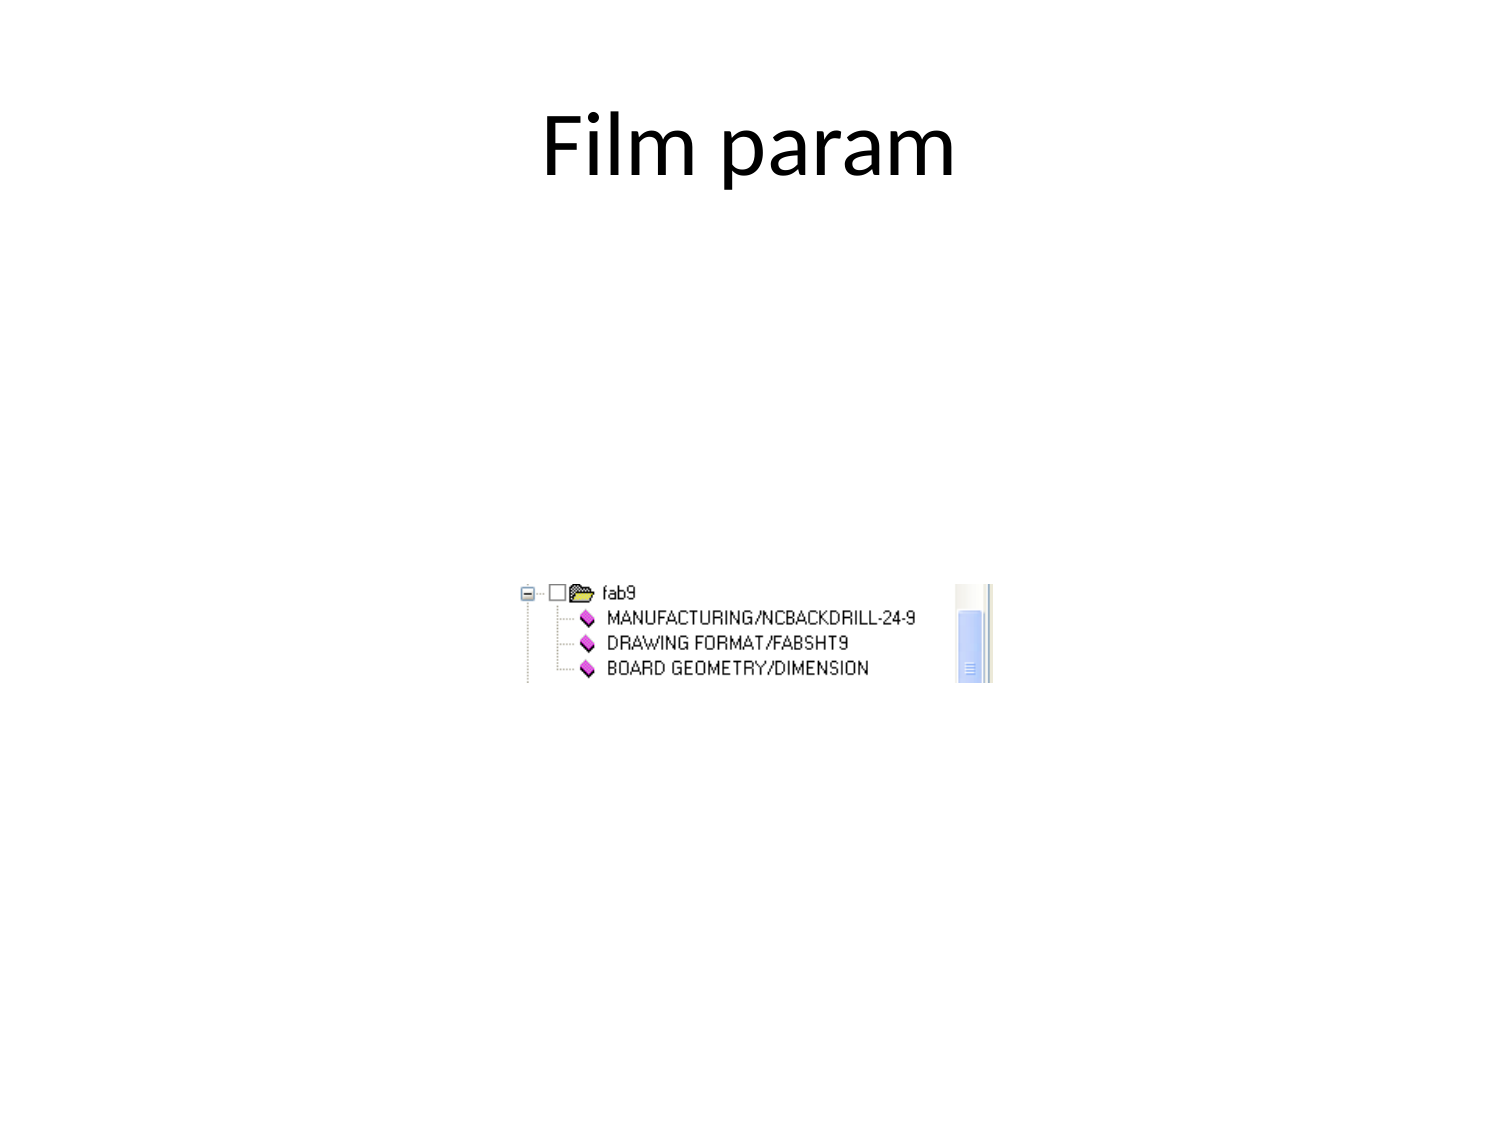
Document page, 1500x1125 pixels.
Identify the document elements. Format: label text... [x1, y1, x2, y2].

title Film param [75, 45, 1425, 233]
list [506, 584, 994, 684]
